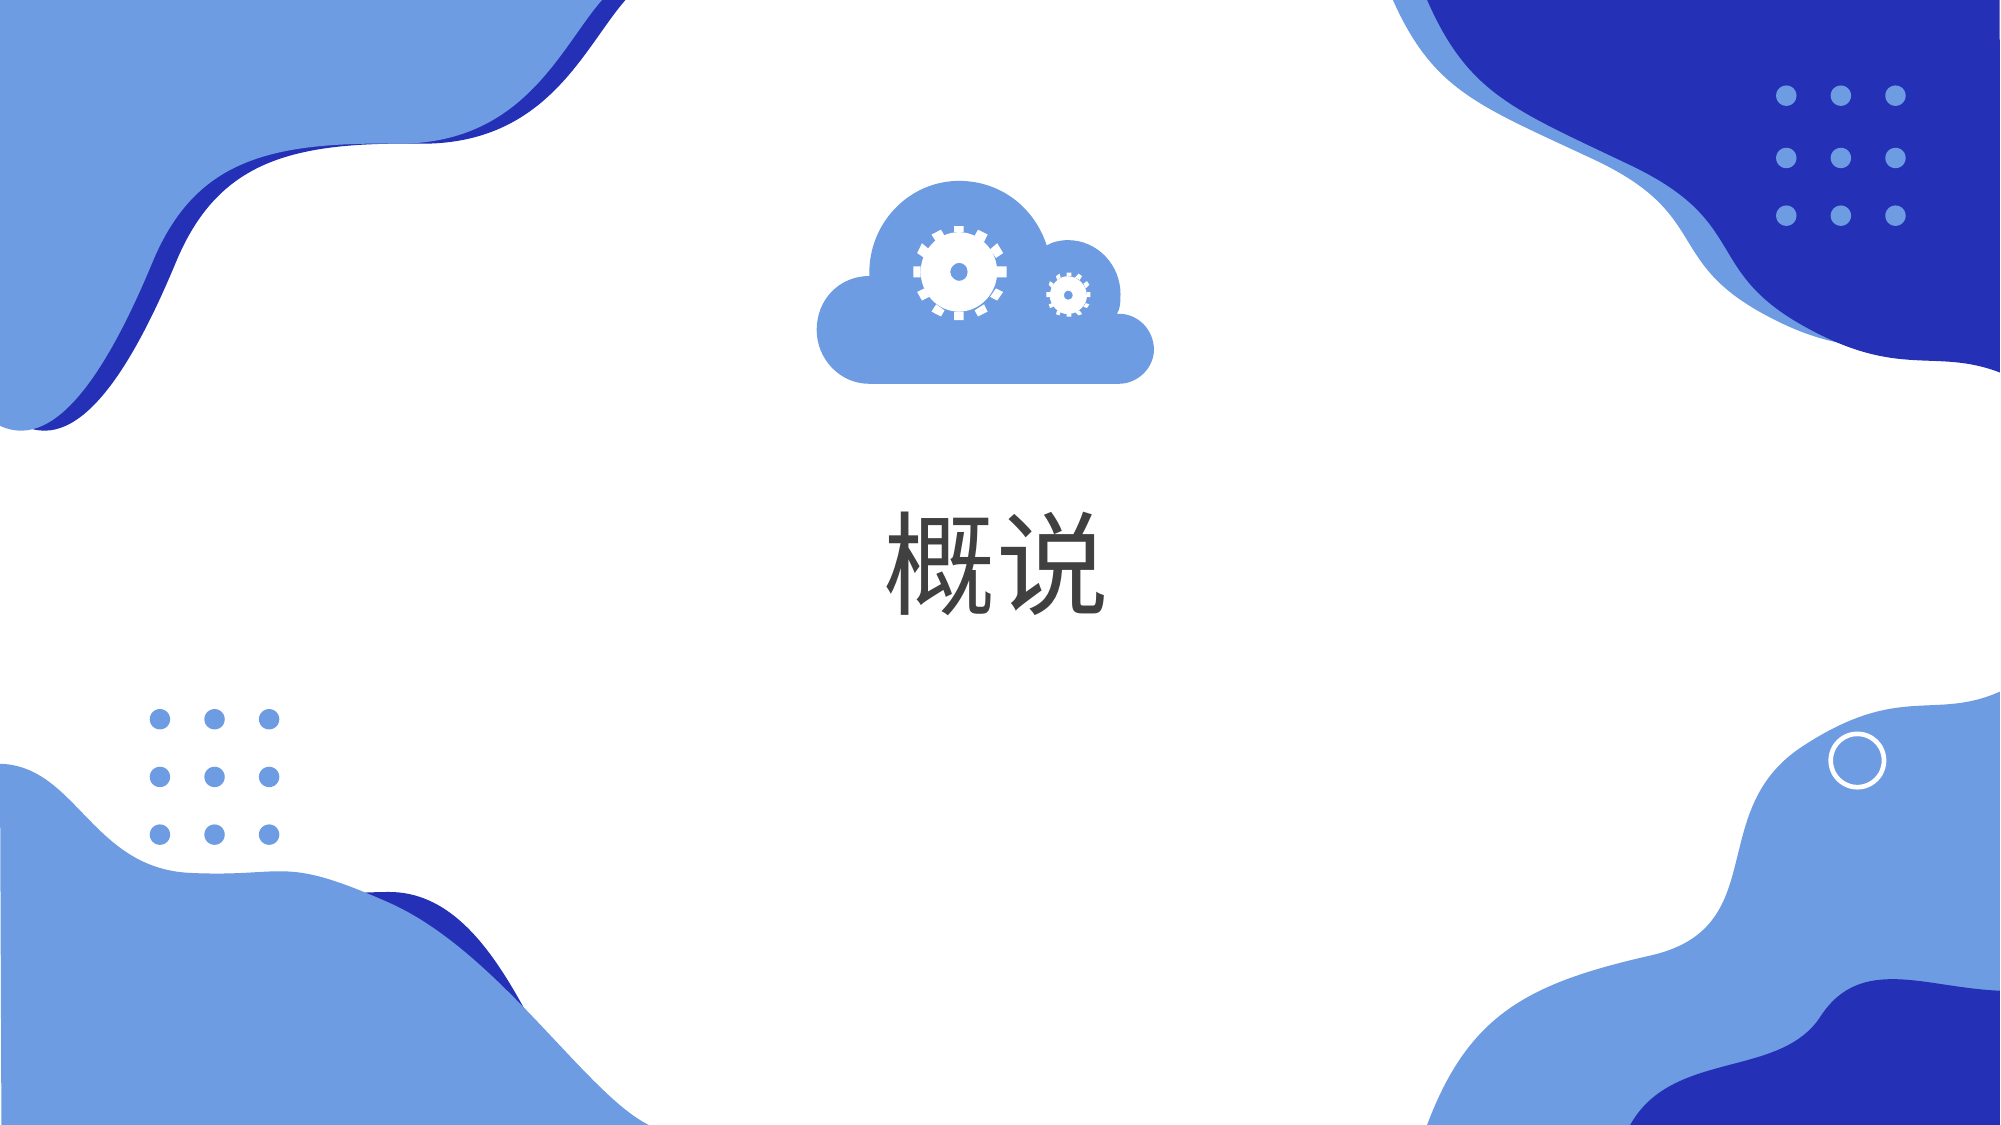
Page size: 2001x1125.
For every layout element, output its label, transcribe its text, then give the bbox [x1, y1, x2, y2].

text_box [148, 707, 172, 731]
text_box [203, 765, 226, 789]
text_box [203, 707, 226, 731]
text_box [1829, 146, 1853, 170]
text_box [367, 890, 524, 1005]
text_box [1775, 84, 1798, 107]
text_box [1628, 978, 2000, 1125]
text_box [1425, 690, 2000, 1125]
text_box 概说 [869, 486, 1124, 637]
text_box [1829, 732, 1886, 789]
text_box [1775, 146, 1798, 170]
text_box [203, 823, 226, 846]
text_box [1391, 0, 1833, 343]
text_box [1829, 84, 1853, 107]
text_box [257, 707, 281, 731]
text_box [1775, 204, 1798, 227]
text_box [34, 145, 380, 432]
text_box [148, 823, 172, 846]
text_box [1884, 84, 1907, 107]
text_box [418, 0, 627, 145]
text_box [1884, 204, 1907, 227]
text_box [1884, 146, 1907, 170]
text_box [257, 765, 281, 789]
text_box [257, 823, 281, 846]
text_box [0, 0, 604, 432]
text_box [816, 180, 1154, 384]
text_box [0, 762, 650, 1125]
text_box [148, 765, 172, 789]
text_box [1426, 0, 2000, 374]
text_box [1829, 204, 1853, 227]
